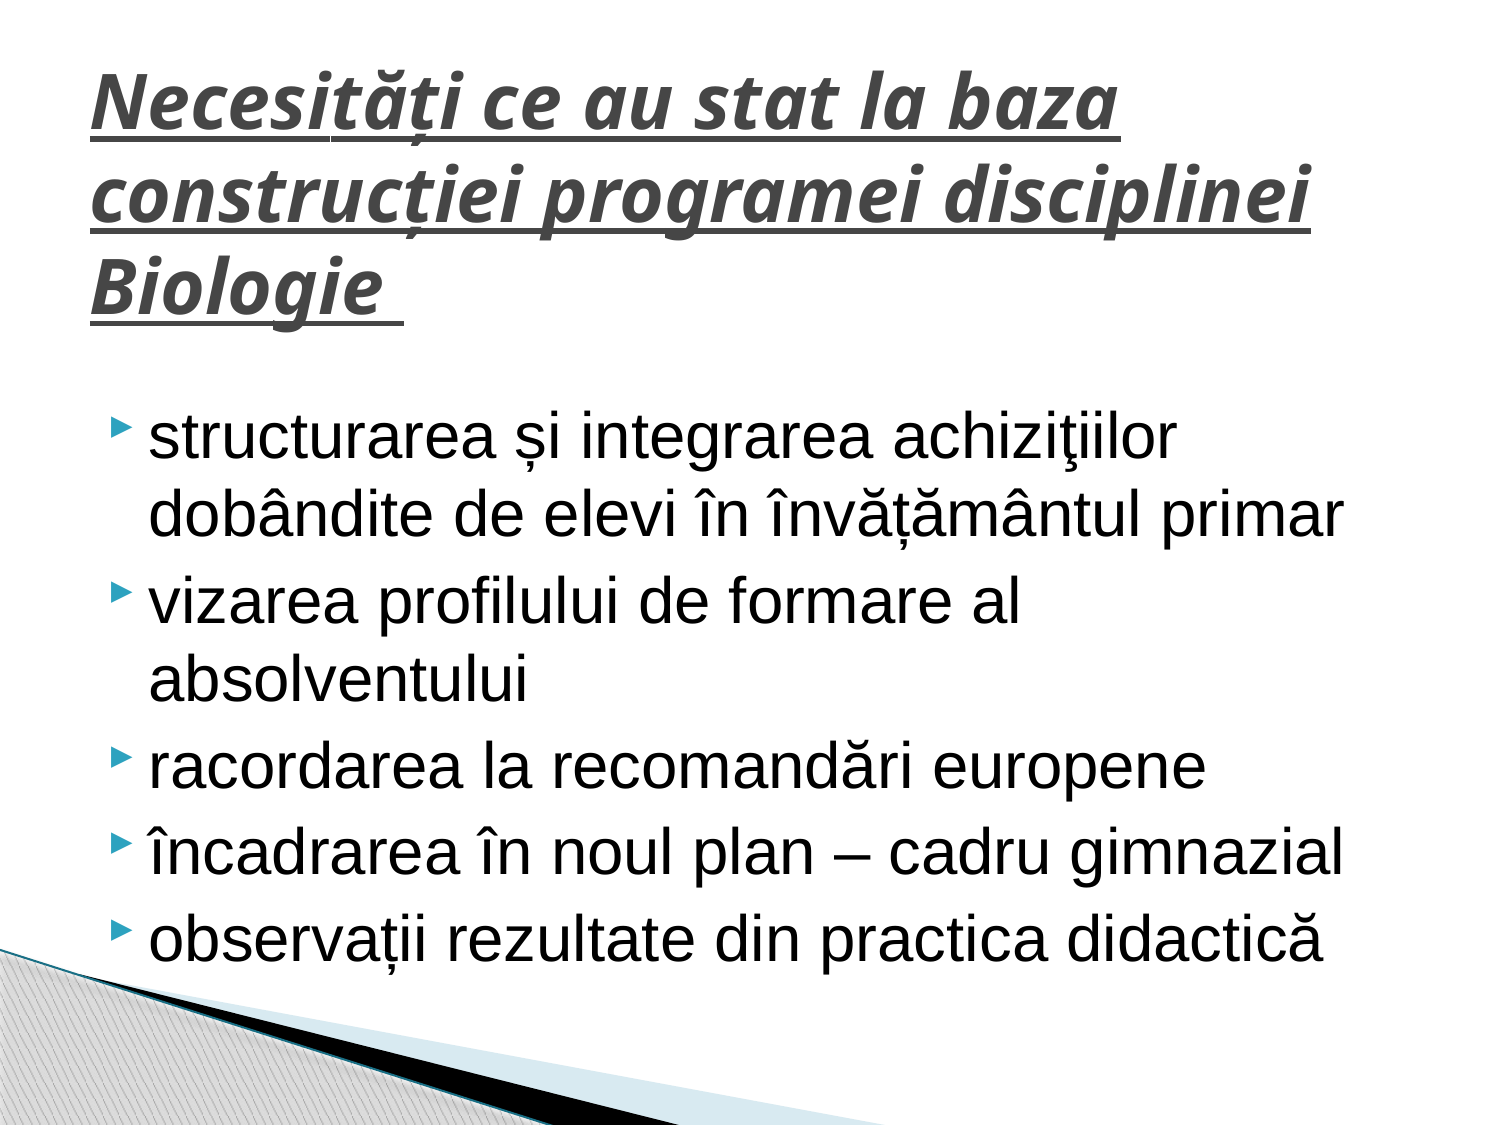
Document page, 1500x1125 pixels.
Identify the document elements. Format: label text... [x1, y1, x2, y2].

title Necesități ce au stat la baza construcţiei programei disciplinei Biologie [75, 45, 1425, 339]
list structurarea și integrarea achiziţiilor dobândite de elevi în învățământul primar vizarea profilului de formare al absolventului racordarea la recomandări europene încadrarea în noul plan – cadru gimnazial observații rezultate din practica didactică [75, 385, 1425, 986]
